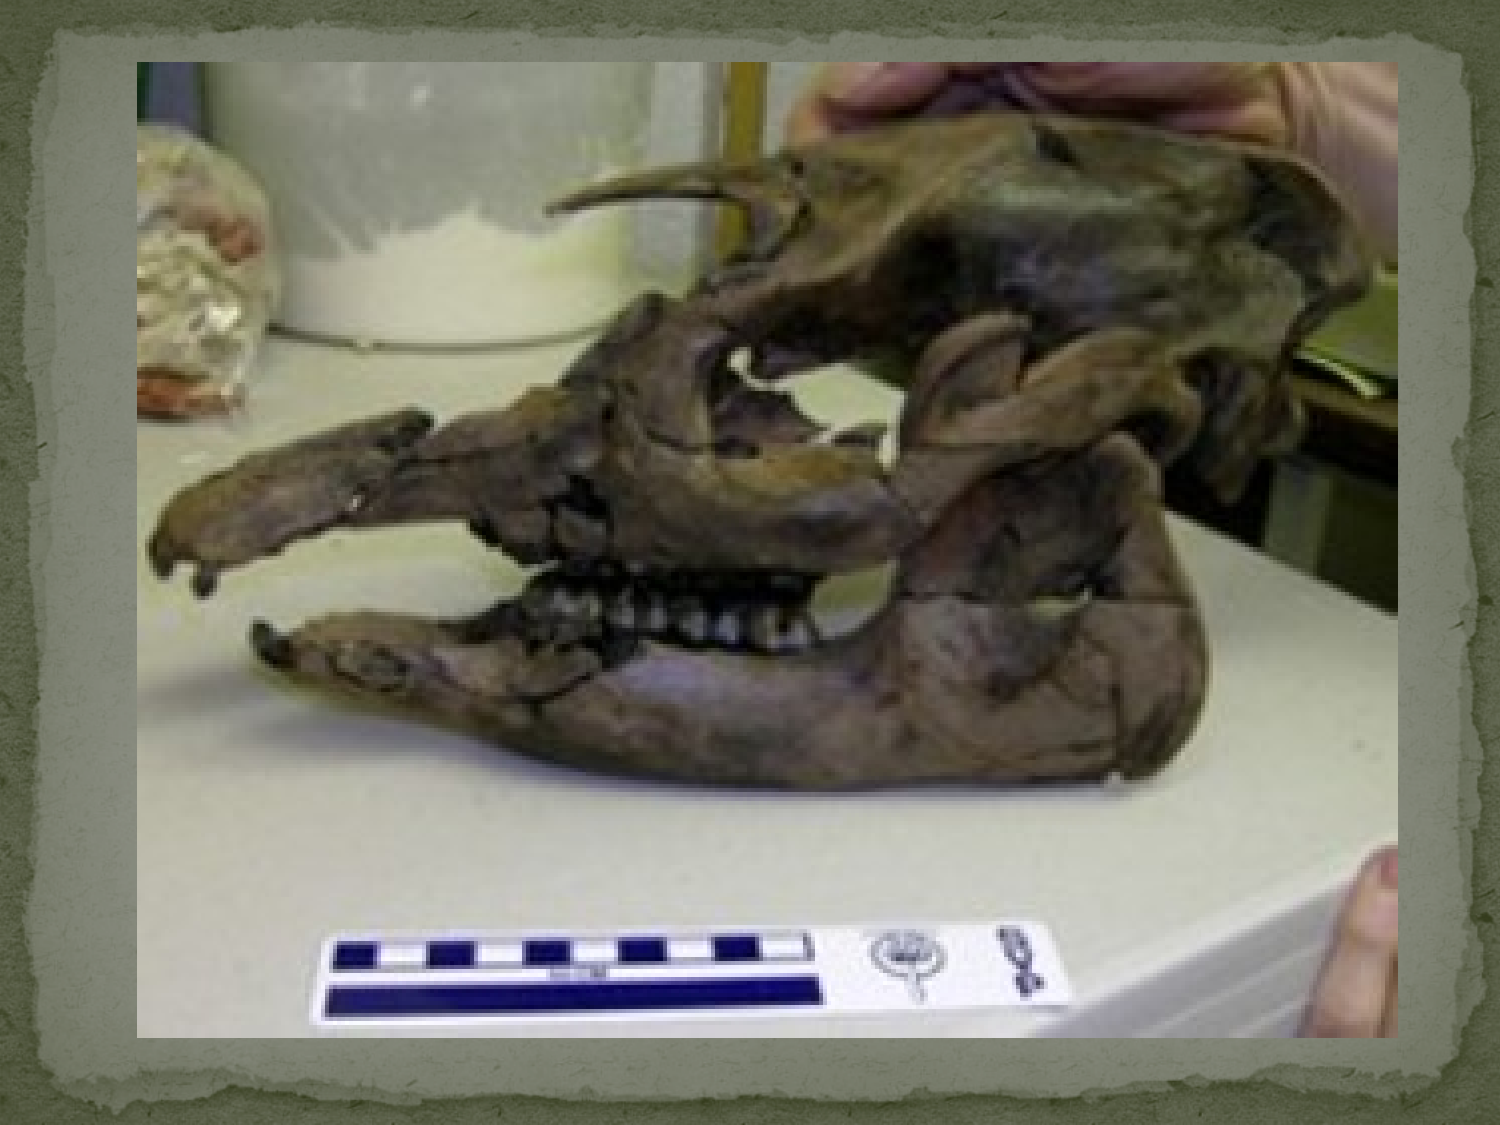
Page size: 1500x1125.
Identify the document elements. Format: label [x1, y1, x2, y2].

picture [137, 62, 1398, 1038]
